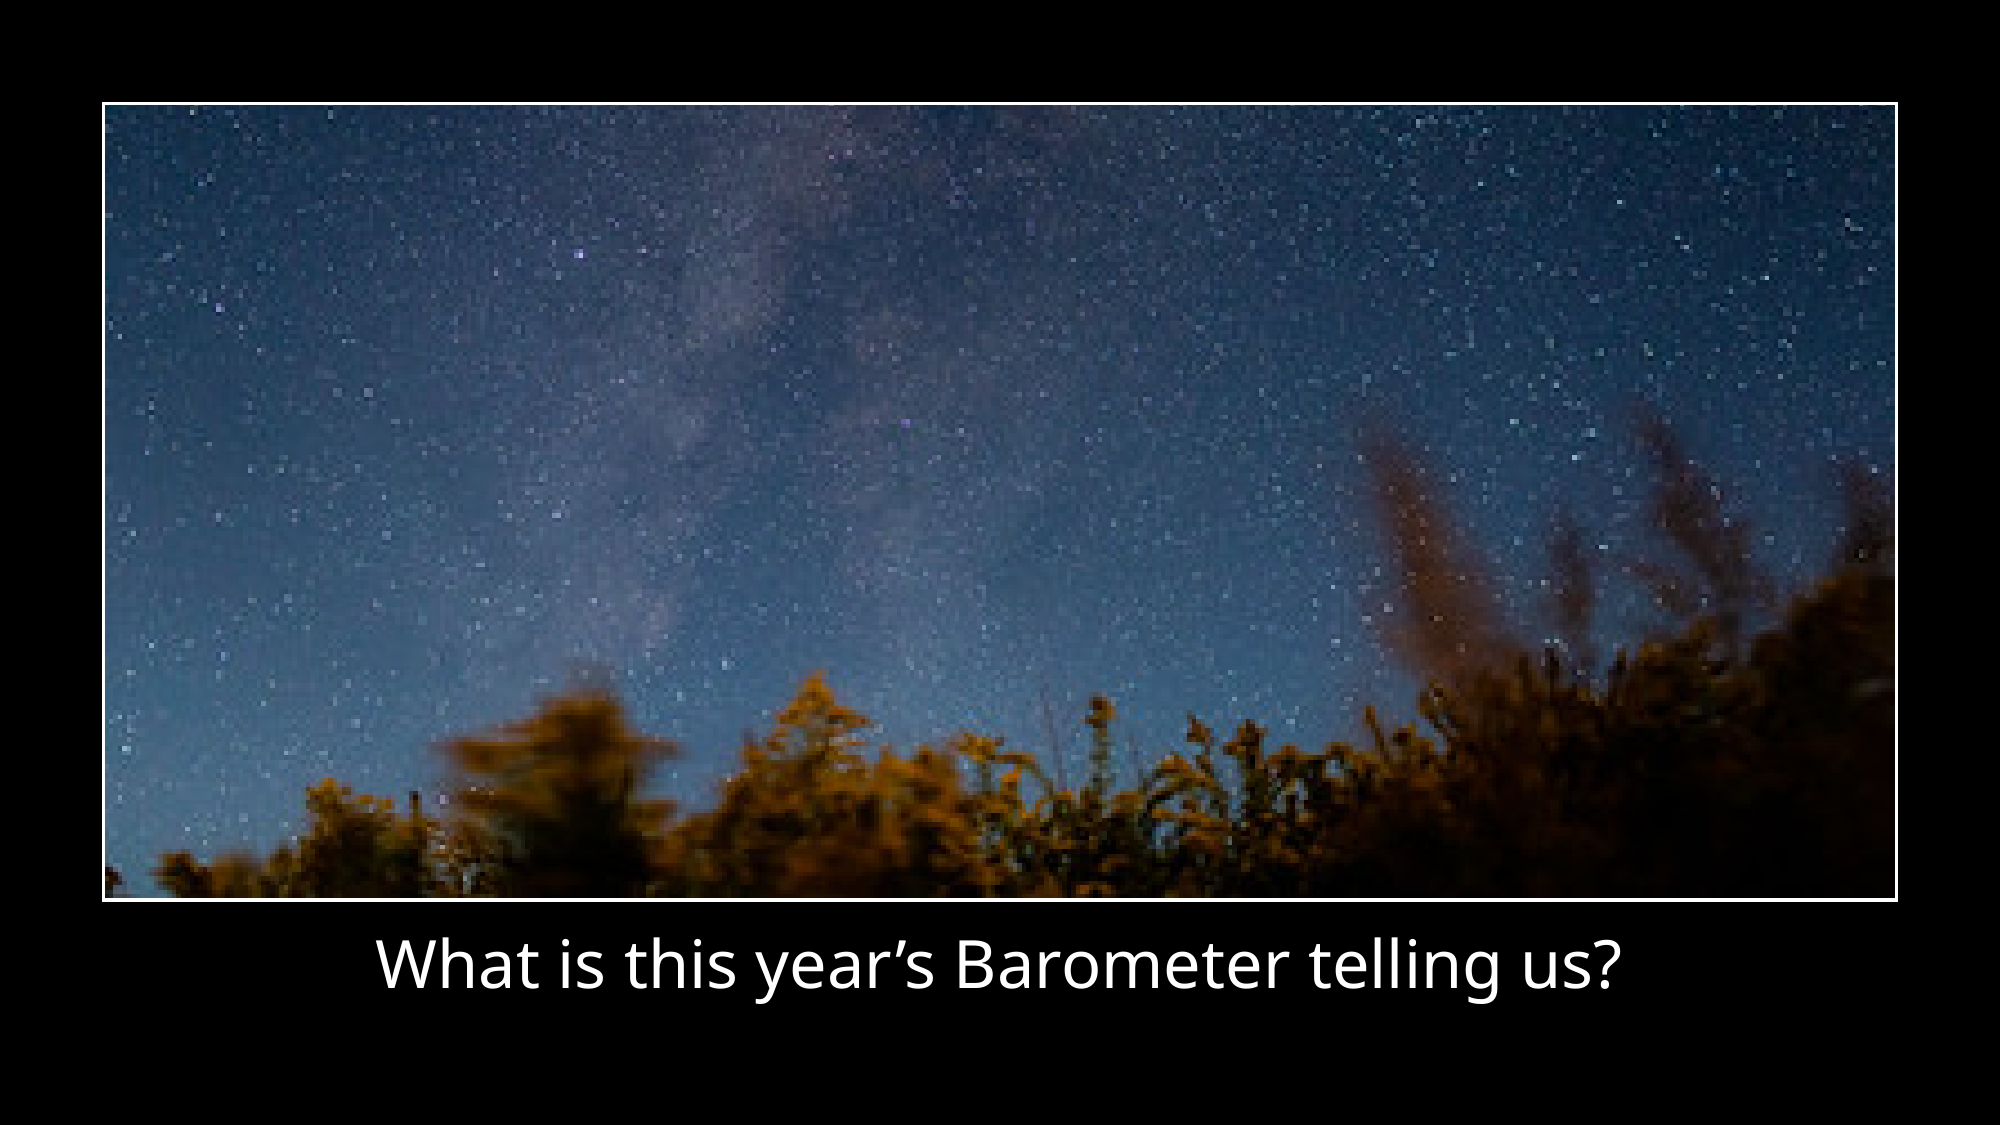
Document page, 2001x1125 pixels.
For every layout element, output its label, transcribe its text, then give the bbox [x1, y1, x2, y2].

title What is this year’s Barometer telling us? [105, 914, 1895, 1020]
picture [104, 104, 1895, 899]
